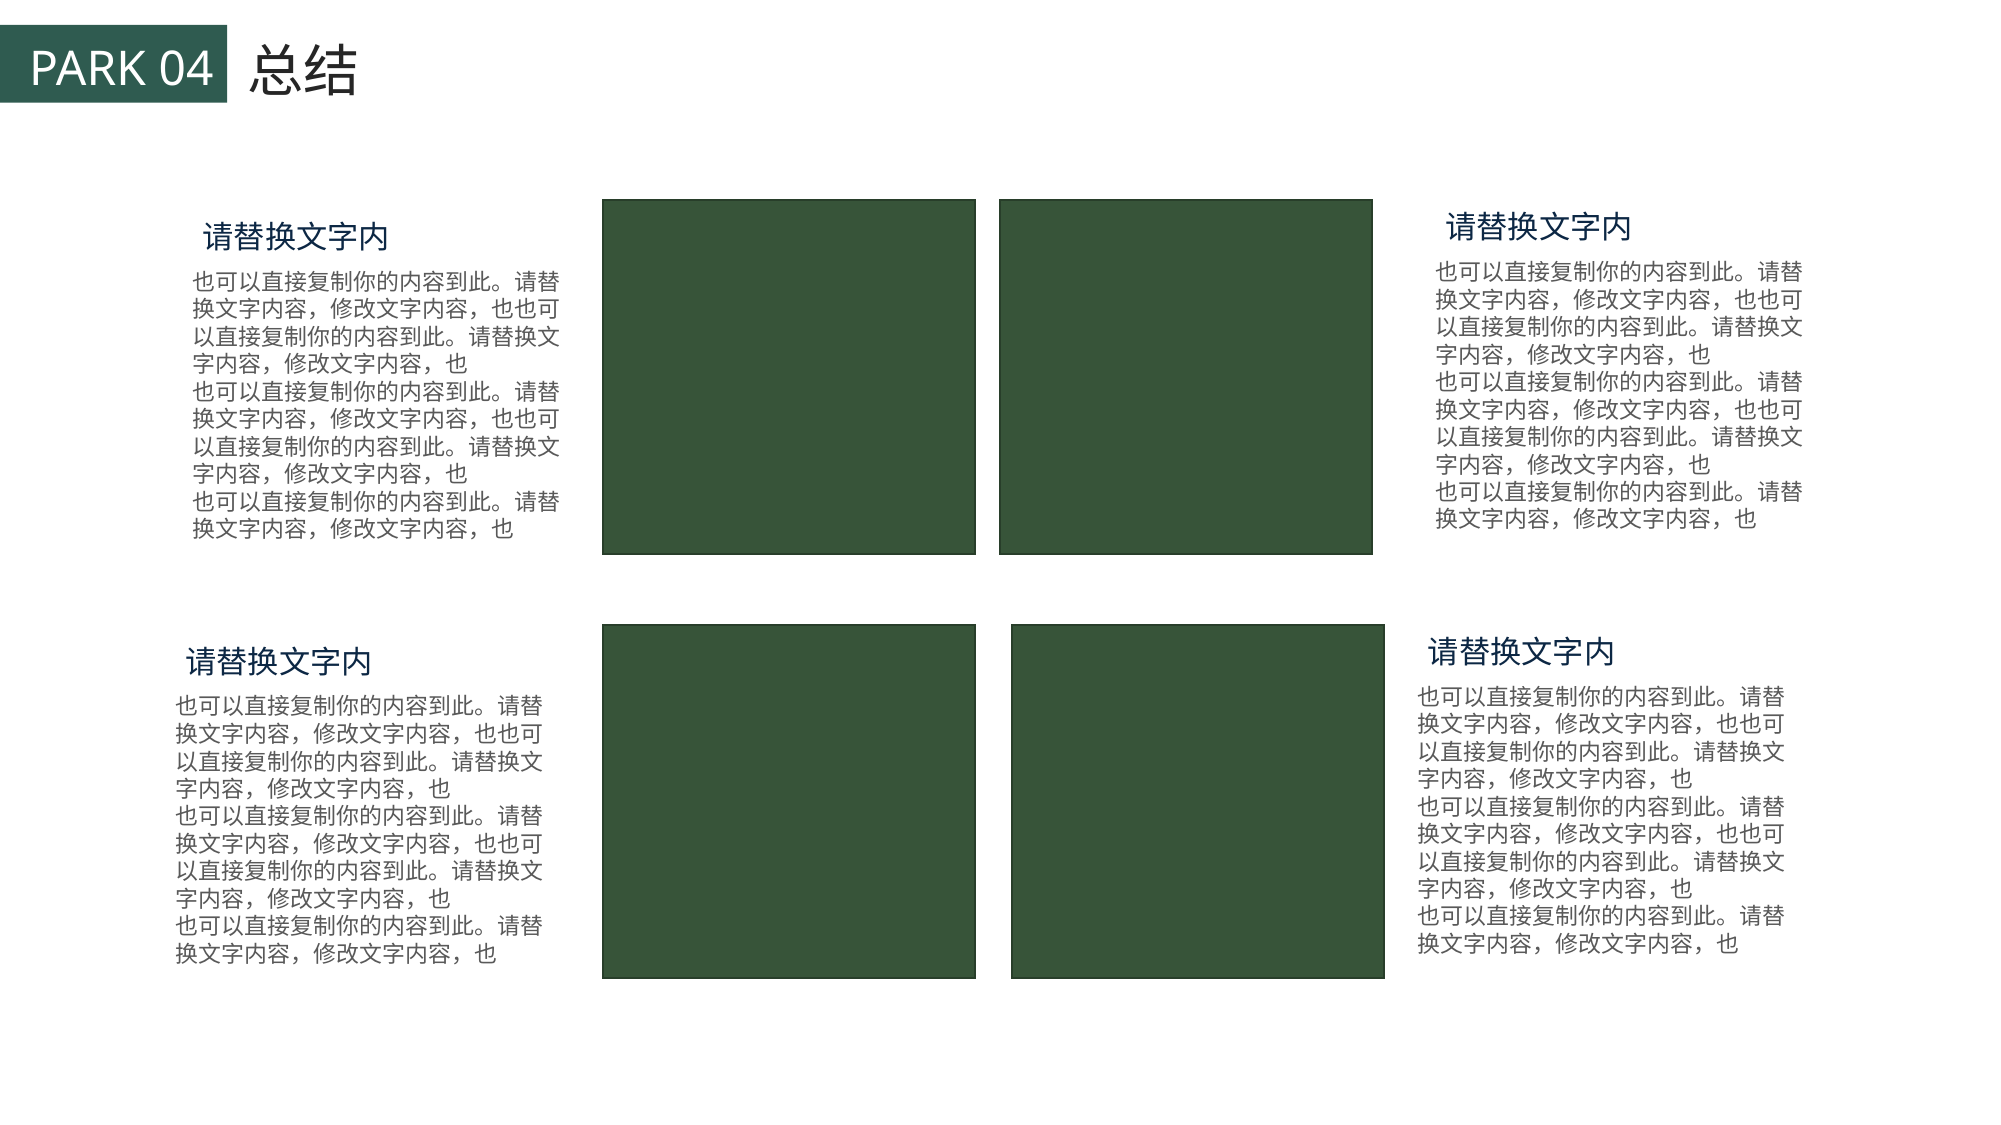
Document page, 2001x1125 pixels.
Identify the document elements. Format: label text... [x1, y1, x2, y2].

text_box 也可以直接复制你的内容到此。请替换文字内容，修改文字内容，也也可以直接复制你的内容到此。请替换文字内容，修改文字内容，也 也可以直接复制你的内容到此。请替换文字内容，修改文字内容，也也可以直接复制你的内容到此。请替换文字内容，修改文字内容，也 也可以直接复制你的内容到此。请替换文字内容，修改文字内容，也 [178, 260, 583, 605]
text_box 也可以直接复制你的内容到此。请替换文字内容，修改文字内容，也也可以直接复制你的内容到此。请替换文字内容，修改文字内容，也 也可以直接复制你的内容到此。请替换文字内容，修改文字内容，也也可以直接复制你的内容到此。请替换文字内容，修改文字内容，也 也可以直接复制你的内容到此。请替换文字内容，修改文字内容，也 [1420, 250, 1825, 595]
text_box [602, 199, 976, 555]
text_box 请替换文字内 [202, 209, 391, 255]
text_box 请替换文字内 [1428, 624, 1616, 670]
text_box [602, 624, 976, 979]
text_box 也可以直接复制你的内容到此。请替换文字内容，修改文字内容，也也可以直接复制你的内容到此。请替换文字内容，修改文字内容，也 也可以直接复制你的内容到此。请替换文字内容，修改文字内容，也也可以直接复制你的内容到此。请替换文字内容，修改文字内容，也 也可以直接复制你的内容到此。请替换文字内容，修改文字内容，也 [1403, 675, 1808, 1020]
text_box 请替换文字内 [1445, 200, 1633, 246]
text_box [1011, 624, 1385, 979]
text_box [999, 199, 1373, 555]
text_box 请替换文字内 [185, 634, 374, 680]
text_box 总结 [227, 11, 380, 113]
text_box 也可以直接复制你的内容到此。请替换文字内容，修改文字内容，也也可以直接复制你的内容到此。请替换文字内容，修改文字内容，也 也可以直接复制你的内容到此。请替换文字内容，修改文字内容，也也可以直接复制你的内容到此。请替换文字内容，修改文字内容，也 也可以直接复制你的内容到此。请替换文字内容，修改文字内容，也 [161, 684, 565, 1029]
